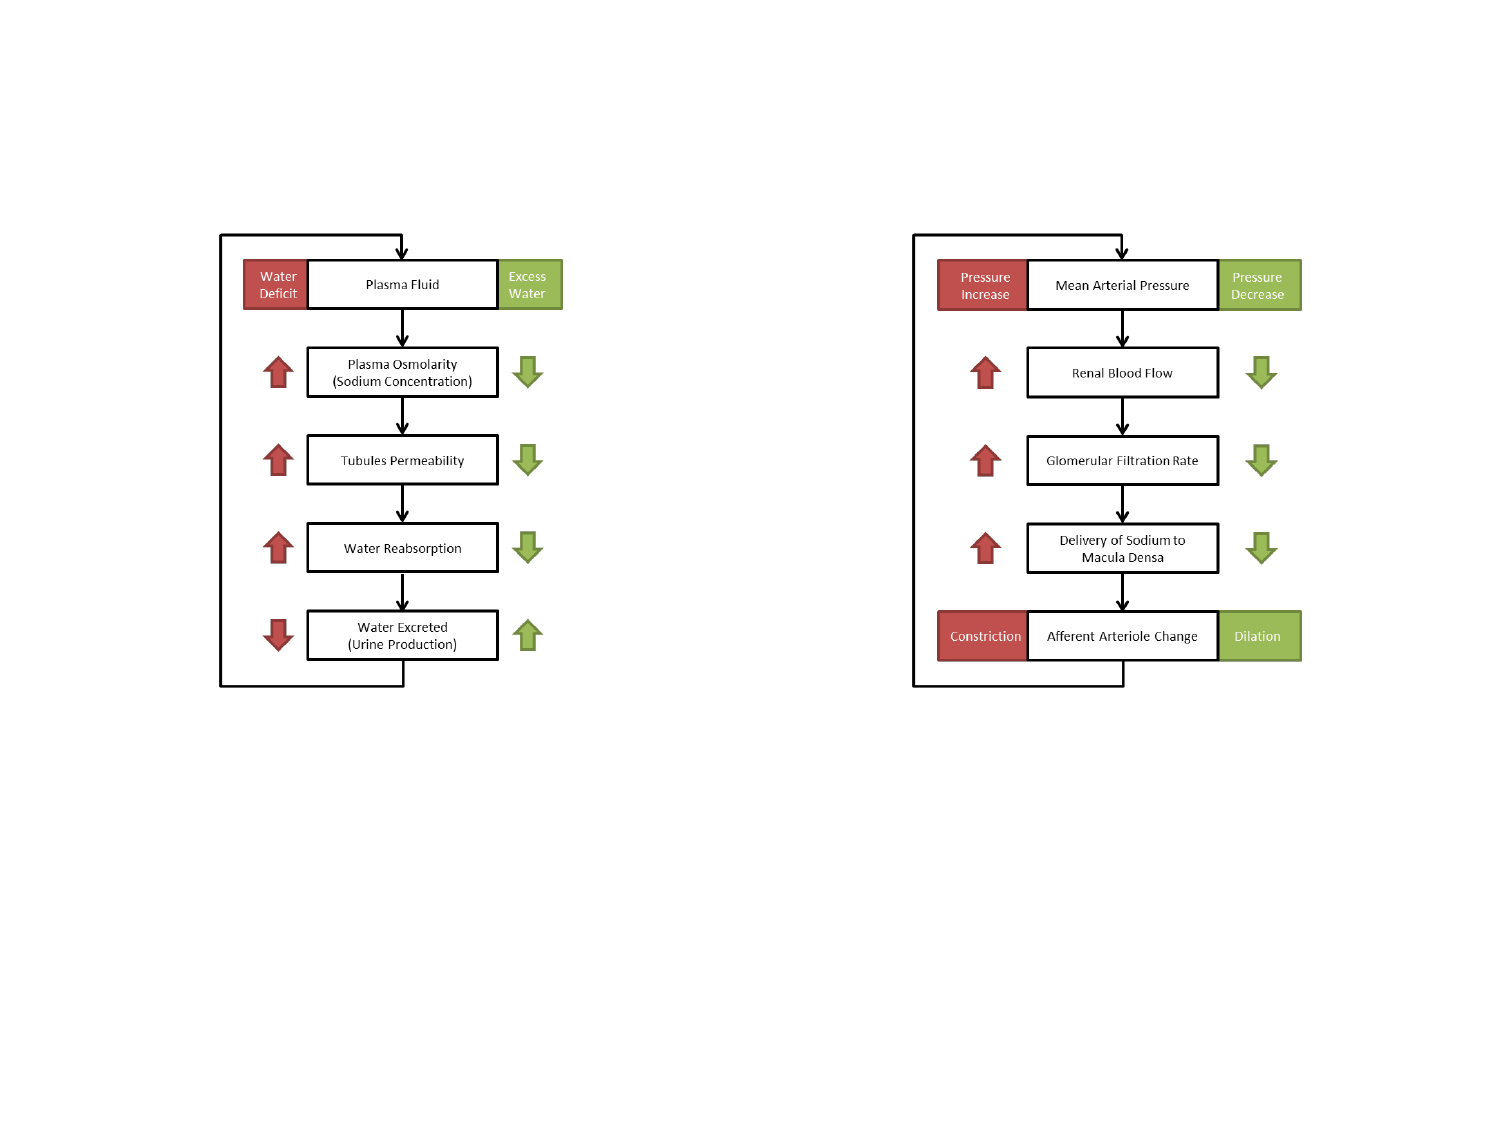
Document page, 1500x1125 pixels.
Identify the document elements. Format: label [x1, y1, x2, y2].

picture [219, 233, 563, 689]
picture [912, 233, 1302, 689]
